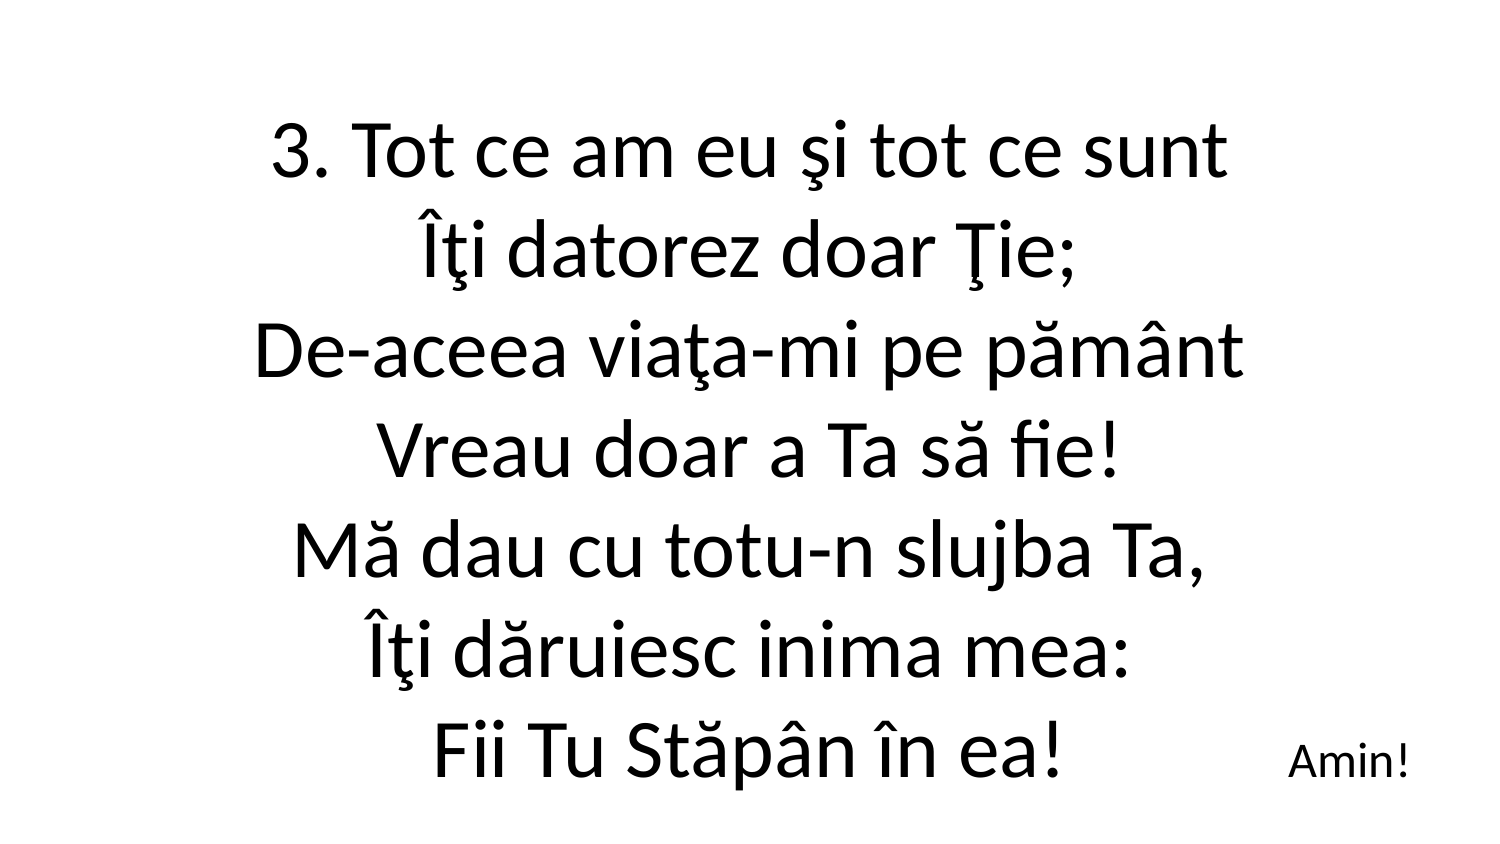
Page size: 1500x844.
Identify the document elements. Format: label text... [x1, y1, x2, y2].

text_box 3. Tot ce am eu şi tot ce sunt Îţi datorez doar Ţie; De-aceea viaţa-mi pe pământ Vreau doar a Ta să fie! Mă dau cu totu-n slujba Ta, Îţi dăruiesc inima mea: Fii Tu Stăpân în ea! [238, 42, 1262, 802]
text_box Amin! [1273, 674, 1427, 795]
